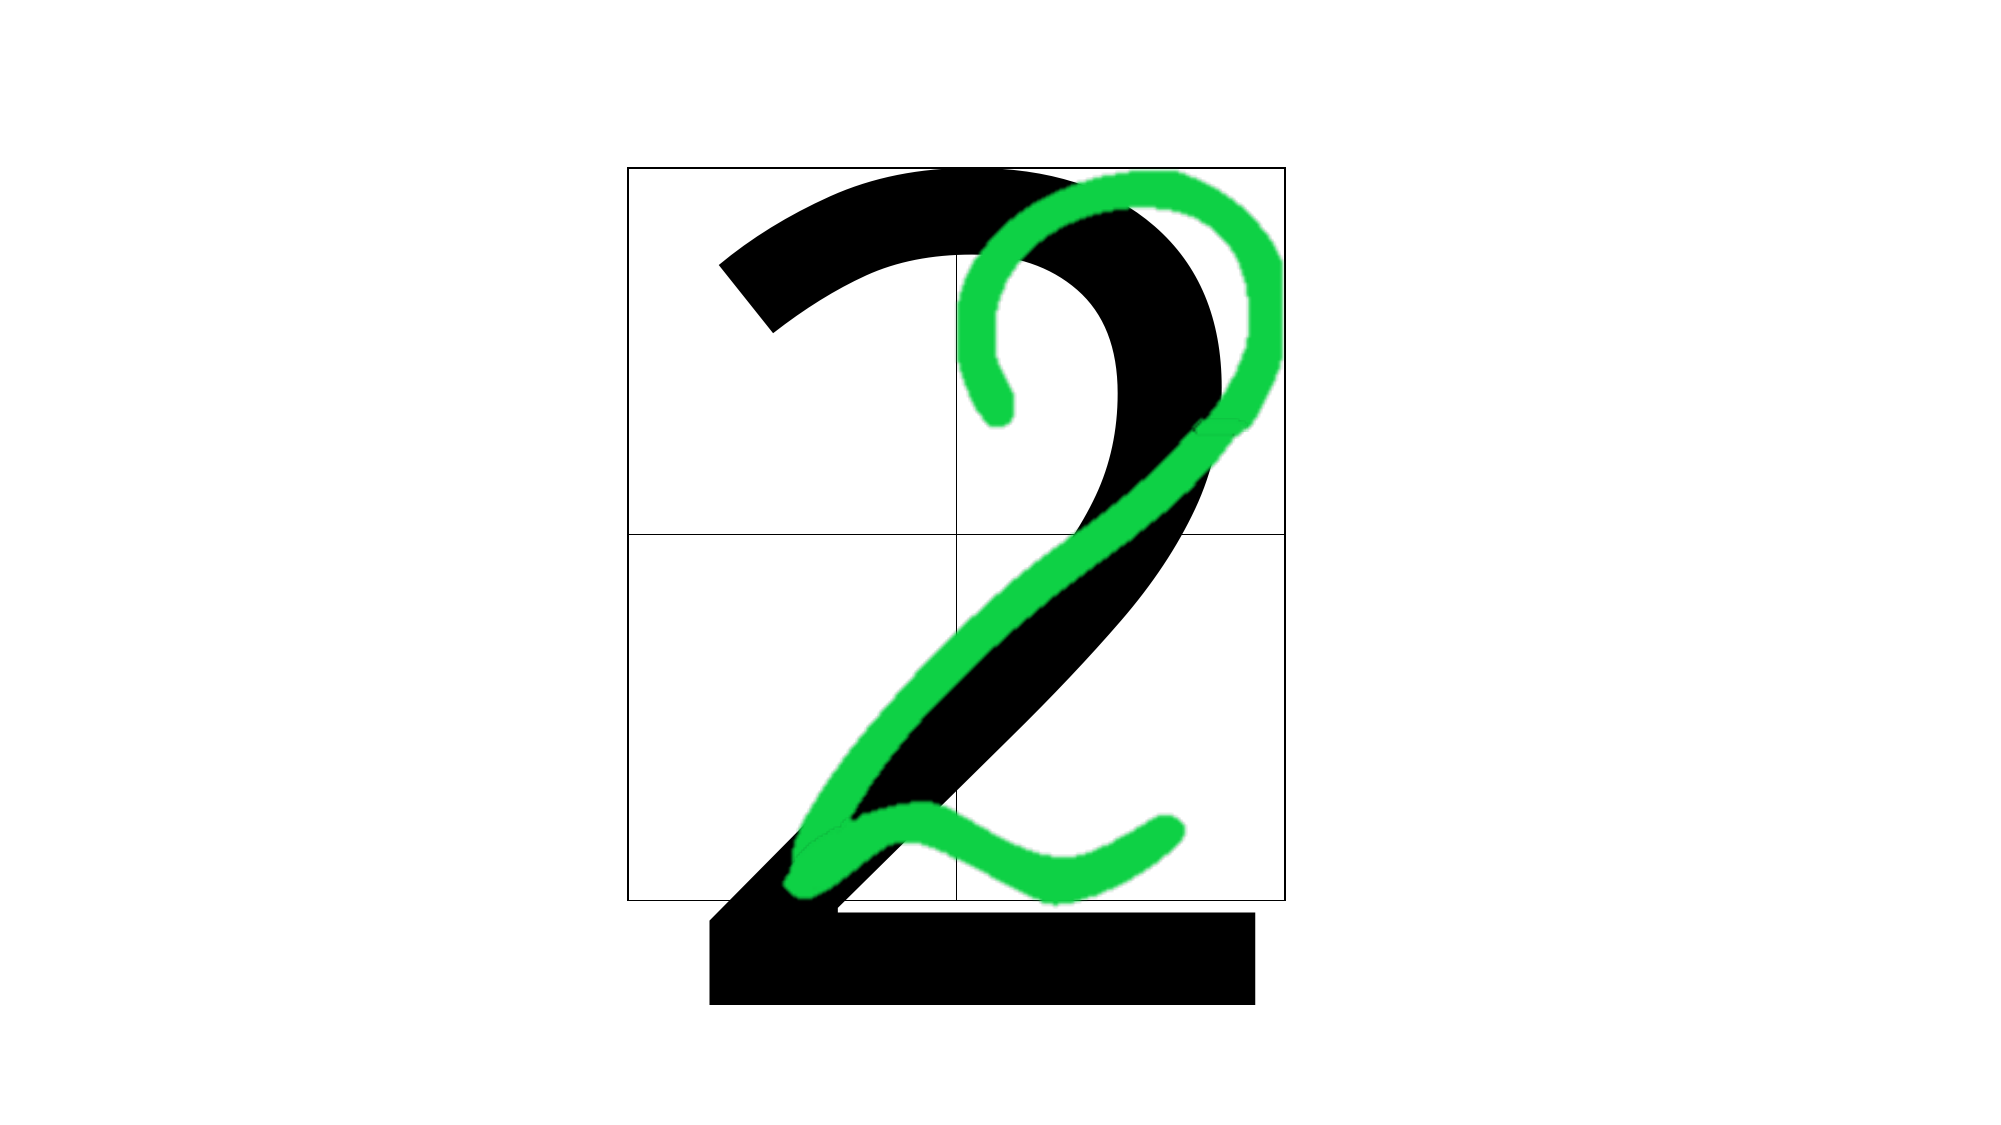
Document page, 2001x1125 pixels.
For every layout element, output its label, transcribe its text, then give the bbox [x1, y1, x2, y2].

table_cell [629, 535, 639, 900]
picture [756, 144, 1326, 932]
table_header [629, 169, 639, 534]
text_box 2 [639, 0, 1331, 1125]
